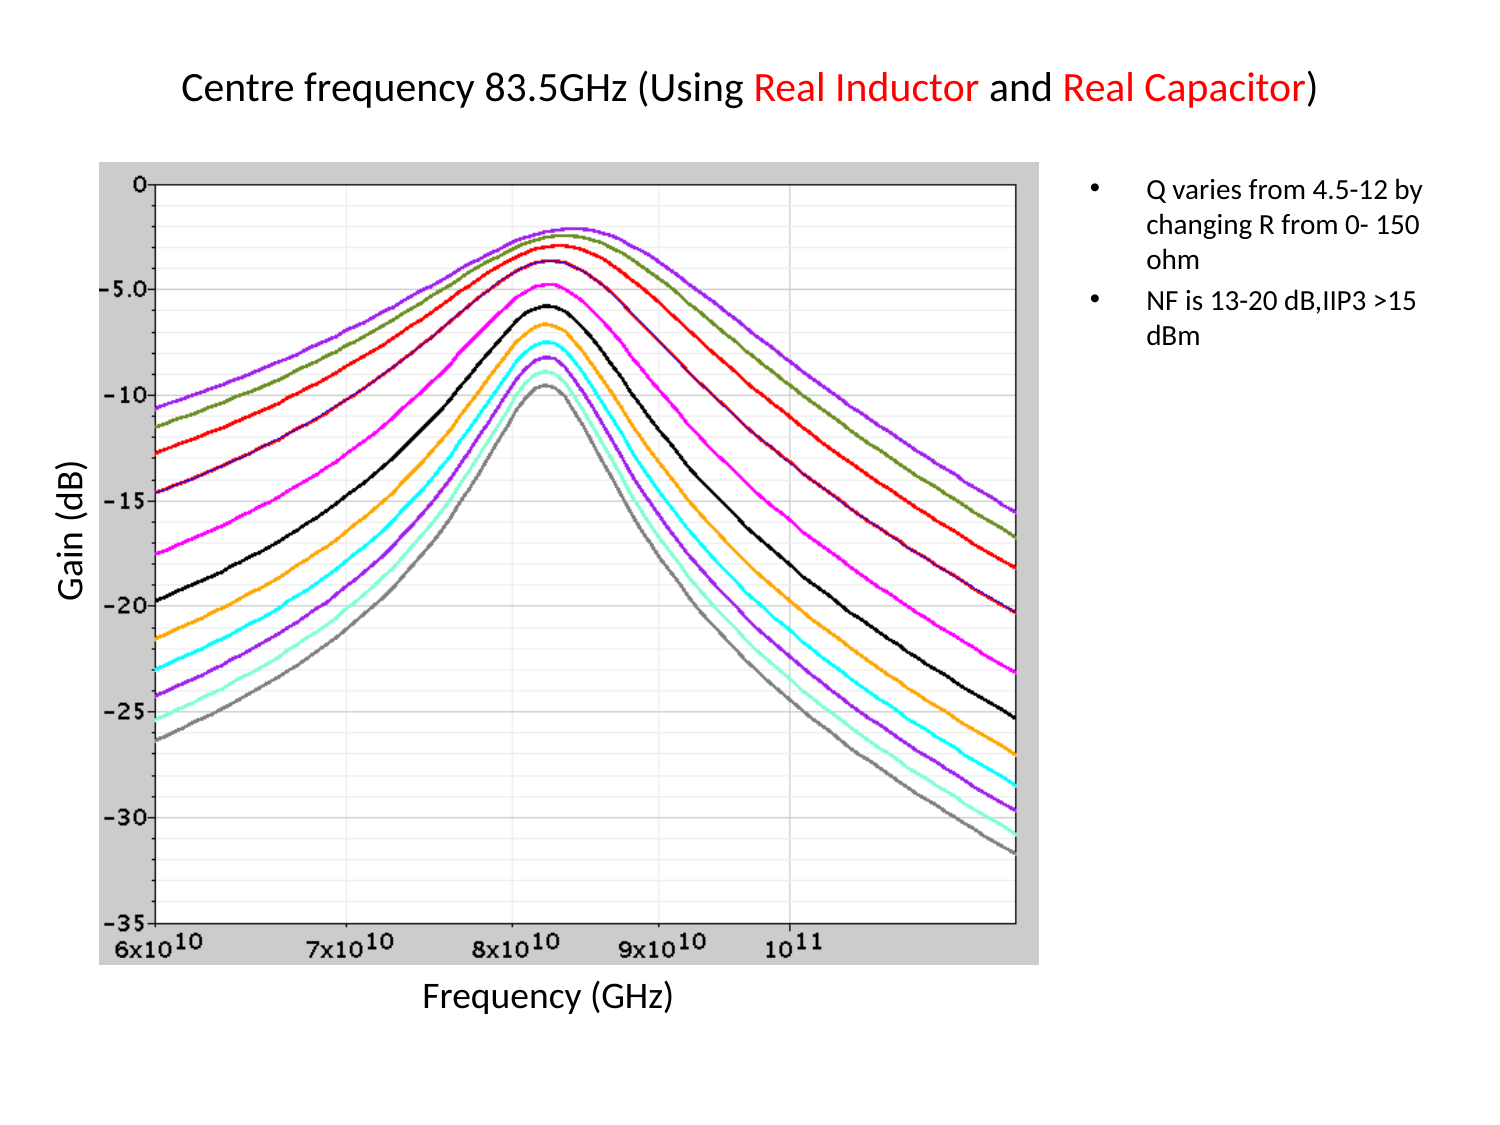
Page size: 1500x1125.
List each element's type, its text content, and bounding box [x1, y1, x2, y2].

title Centre frequency 83.5GHz (Using Real Inductor and Real Capacitor) [75, 45, 1425, 125]
text_box Frequency (GHz) [407, 974, 690, 1023]
list Q varies from 4.5-12 by changing R from 0- 150 ohm NF is 13-20 dB,IIP3 >15 dBm [1074, 162, 1463, 713]
picture [99, 162, 1040, 966]
text_box Gain (dB) [37, 444, 94, 616]
